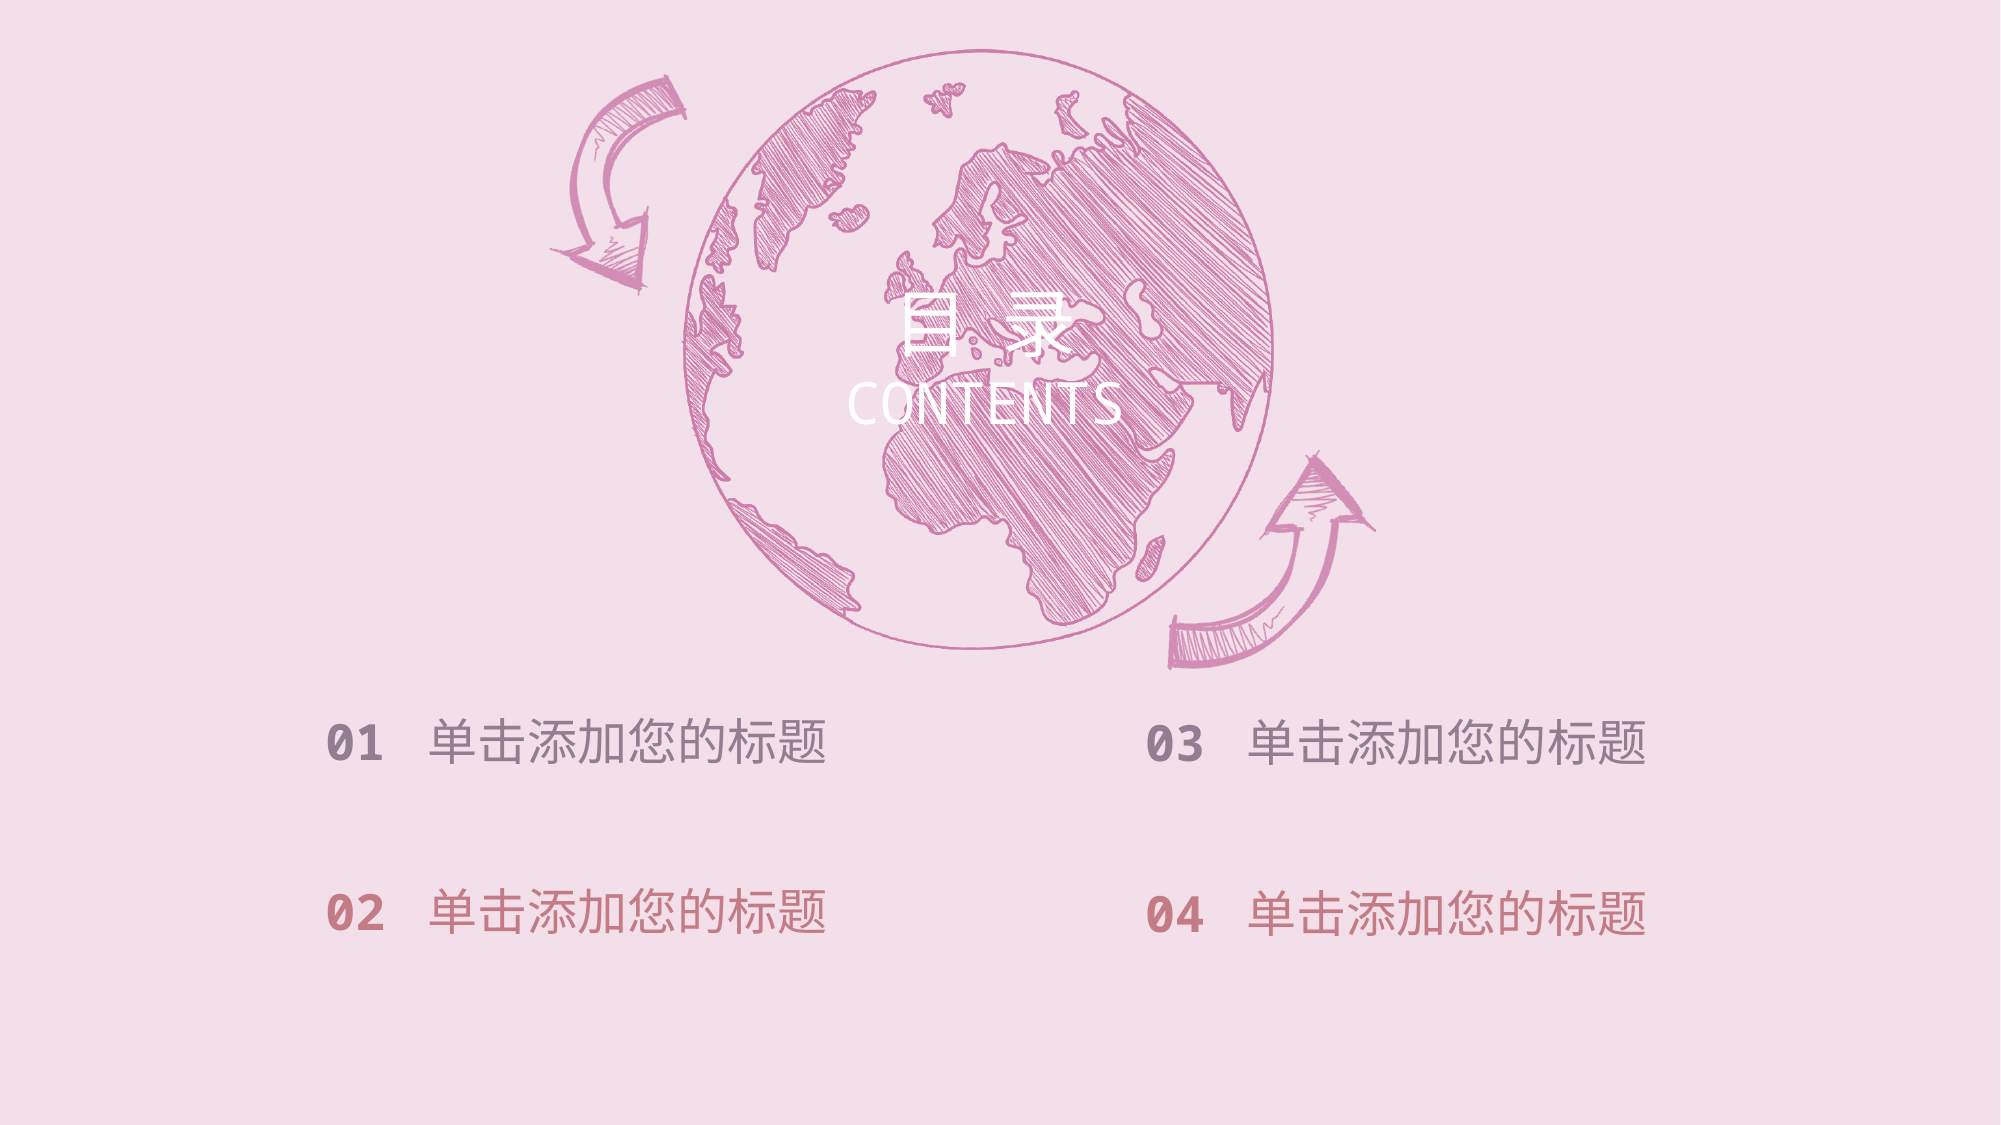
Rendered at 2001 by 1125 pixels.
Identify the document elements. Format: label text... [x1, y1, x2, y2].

text_box 02 单击添加您的标题 [310, 873, 1058, 949]
text_box 04 单击添加您的标题 [1130, 875, 1878, 950]
picture [571, 49, 1317, 708]
text_box 01 单击添加您的标题 [310, 702, 1058, 778]
text_box 03 单击添加您的标题 [1130, 704, 1878, 779]
